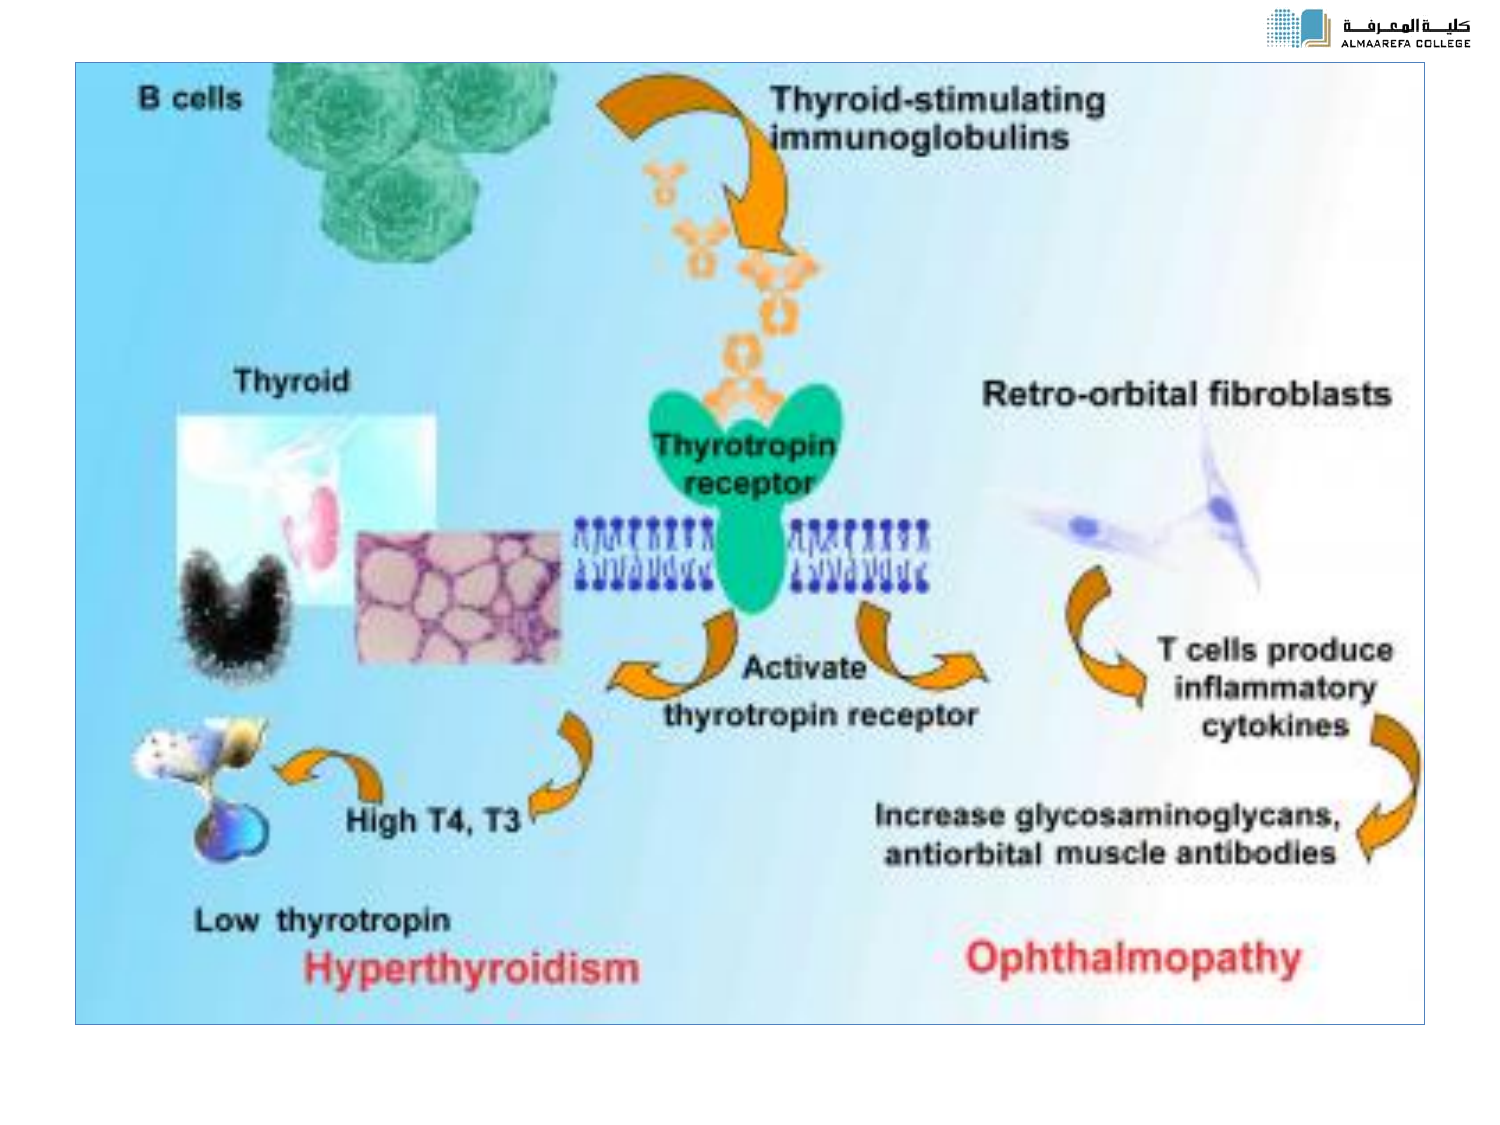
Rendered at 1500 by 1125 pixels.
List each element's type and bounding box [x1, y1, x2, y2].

picture [74, 0, 1475, 1026]
